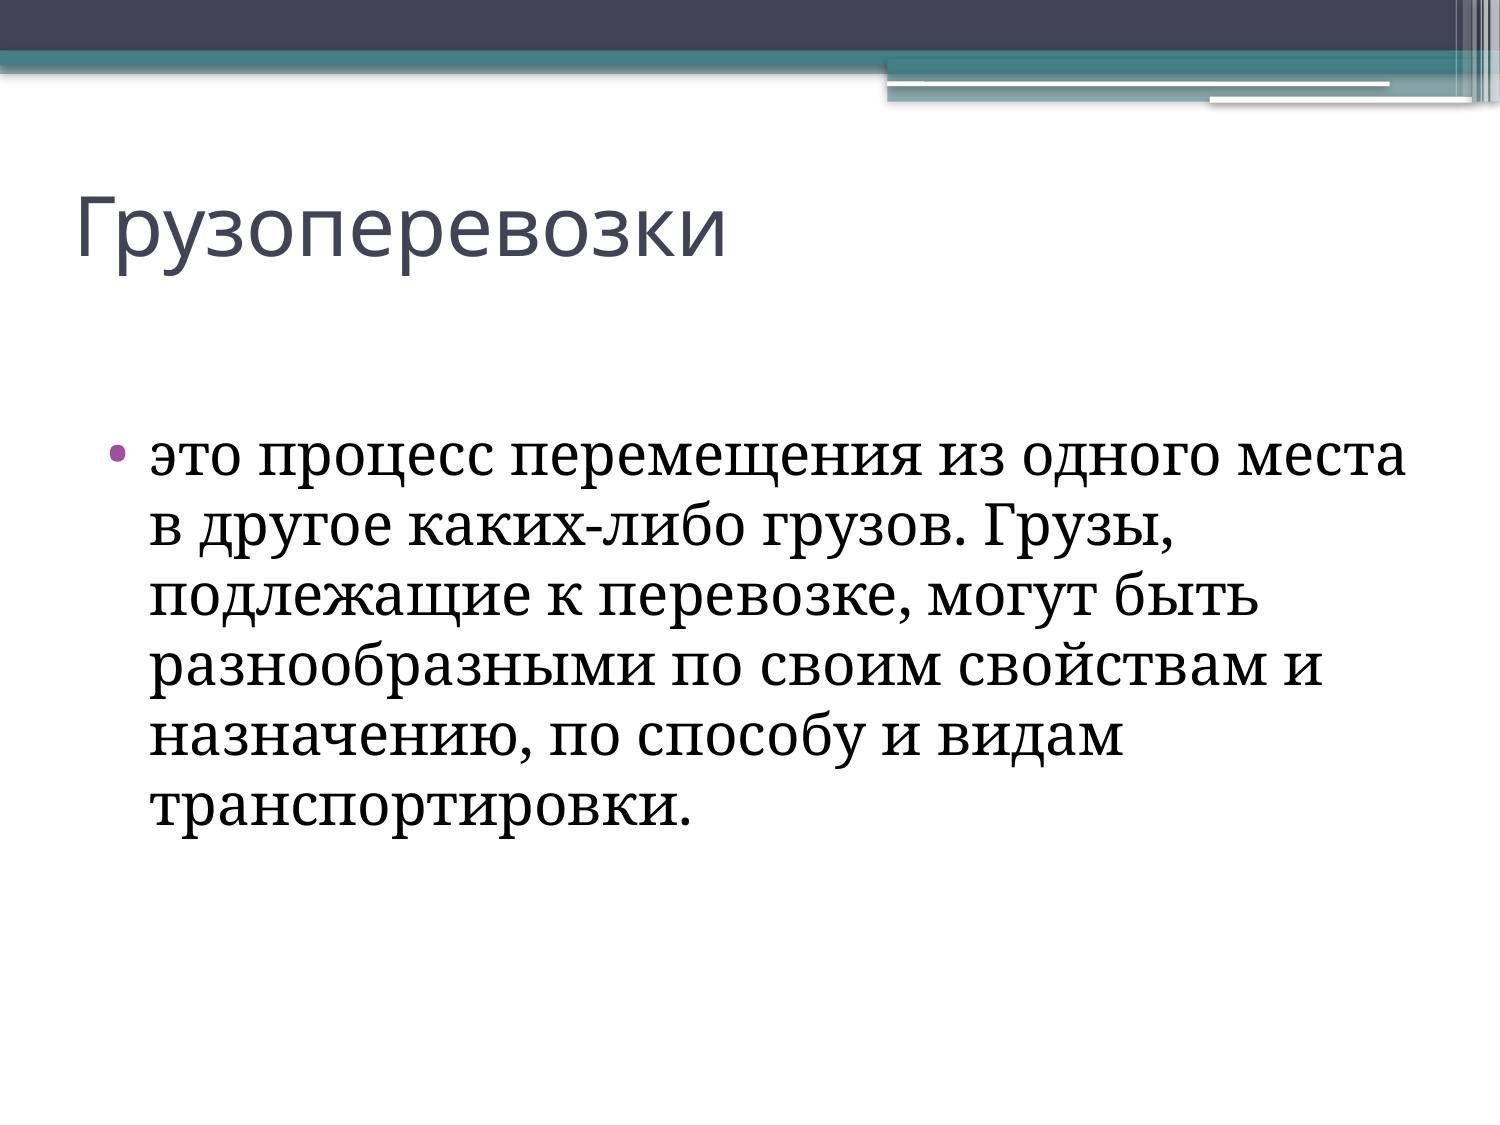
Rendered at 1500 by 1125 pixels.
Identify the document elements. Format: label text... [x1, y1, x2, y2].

title Грузоперевозки [58, 105, 1409, 340]
list это процесс перемещения из одного места в другое каких-либо грузов. Грузы, подлежащие к перевозке, могут быть разнообразными по своим свойствам и назначению, по способу и видам транспортировки. [75, 410, 1425, 1000]
